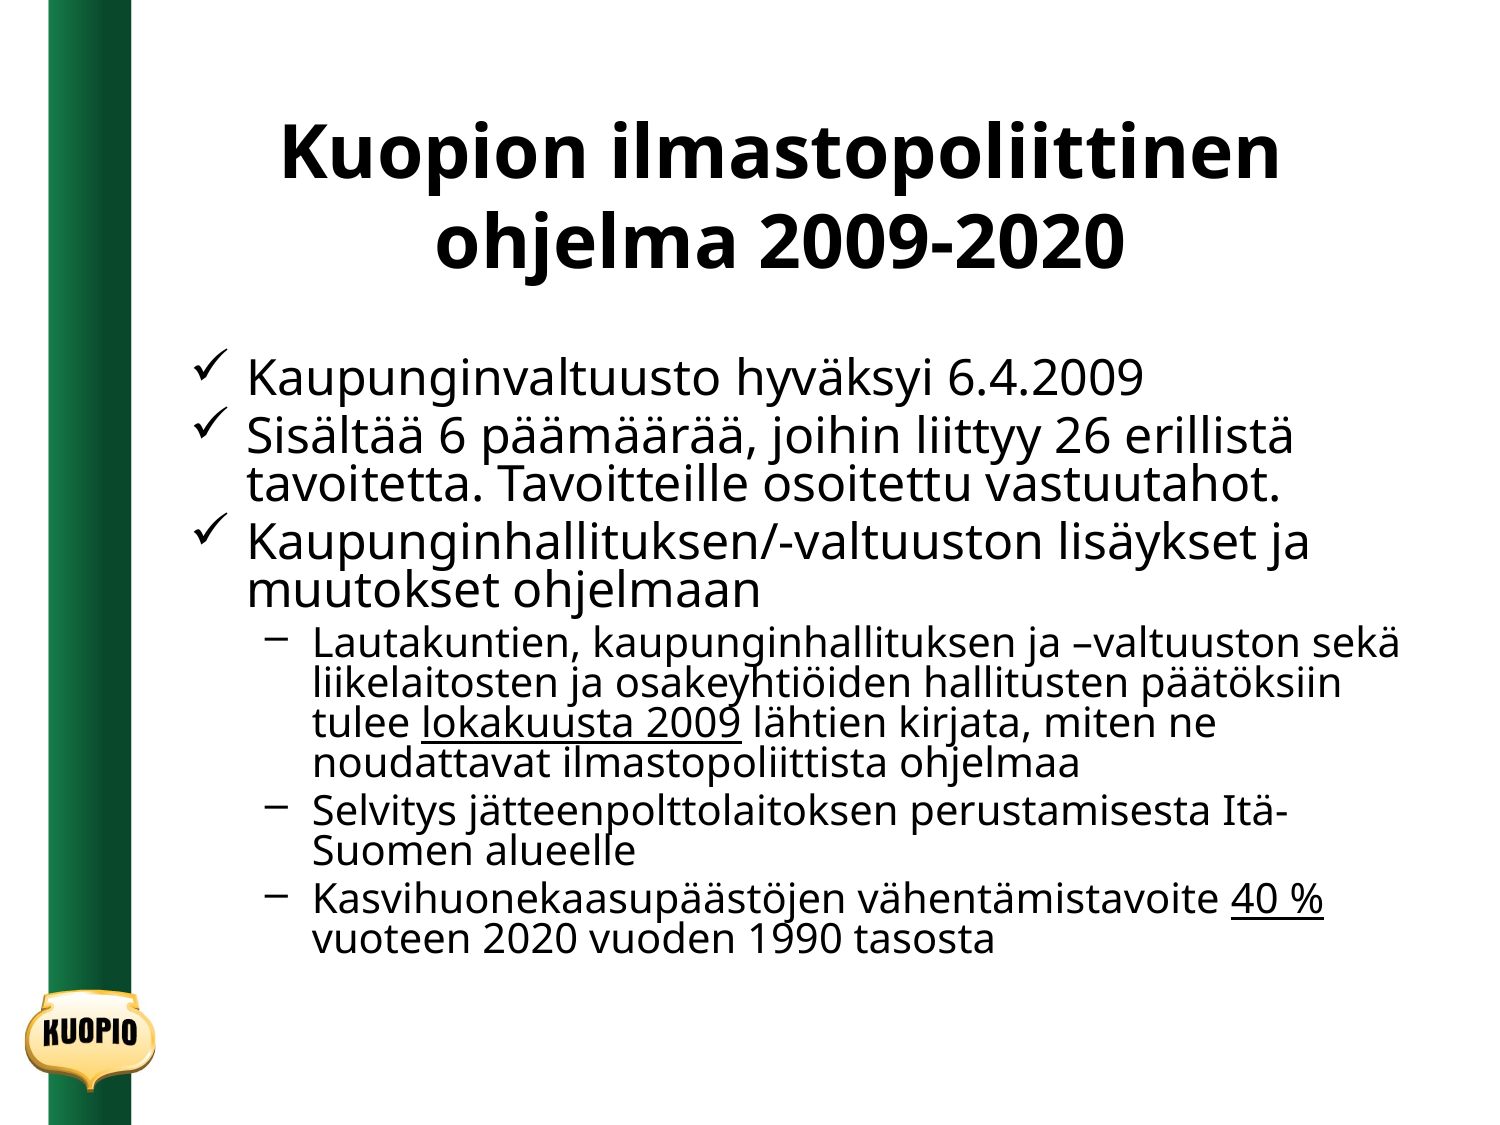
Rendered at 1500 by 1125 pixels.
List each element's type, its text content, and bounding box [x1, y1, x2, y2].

list Kaupunginvaltuusto hyväksyi 6.4.2009 Sisältää 6 päämäärää, joihin liittyy 26 erillistä tavoitetta. Tavoitteille osoitettu vastuutahot. Kaupunginhallituksen/-valtuuston lisäykset ja muutokset ohjelmaan Lautakuntien, kaupunginhallituksen ja –valtuuston sekä liikelaitosten ja osakeyhtiöiden hallitusten päätöksiin tulee lokakuusta 2009 lähtien kirjata, miten ne noudattavat ilmastopoliittista ohjelmaa Selvitys jätteenpolttolaitoksen perustamisesta Itä-Suomen alueelle Kasvihuonekaasupäästöjen vähentämistavoite 40 % vuoteen 2020 vuoden 1990 tasosta [174, 349, 1424, 1048]
picture [24, 0, 156, 1125]
title Kuopion ilmastopoliittinen ohjelma 2009-2020 [174, 99, 1388, 288]
